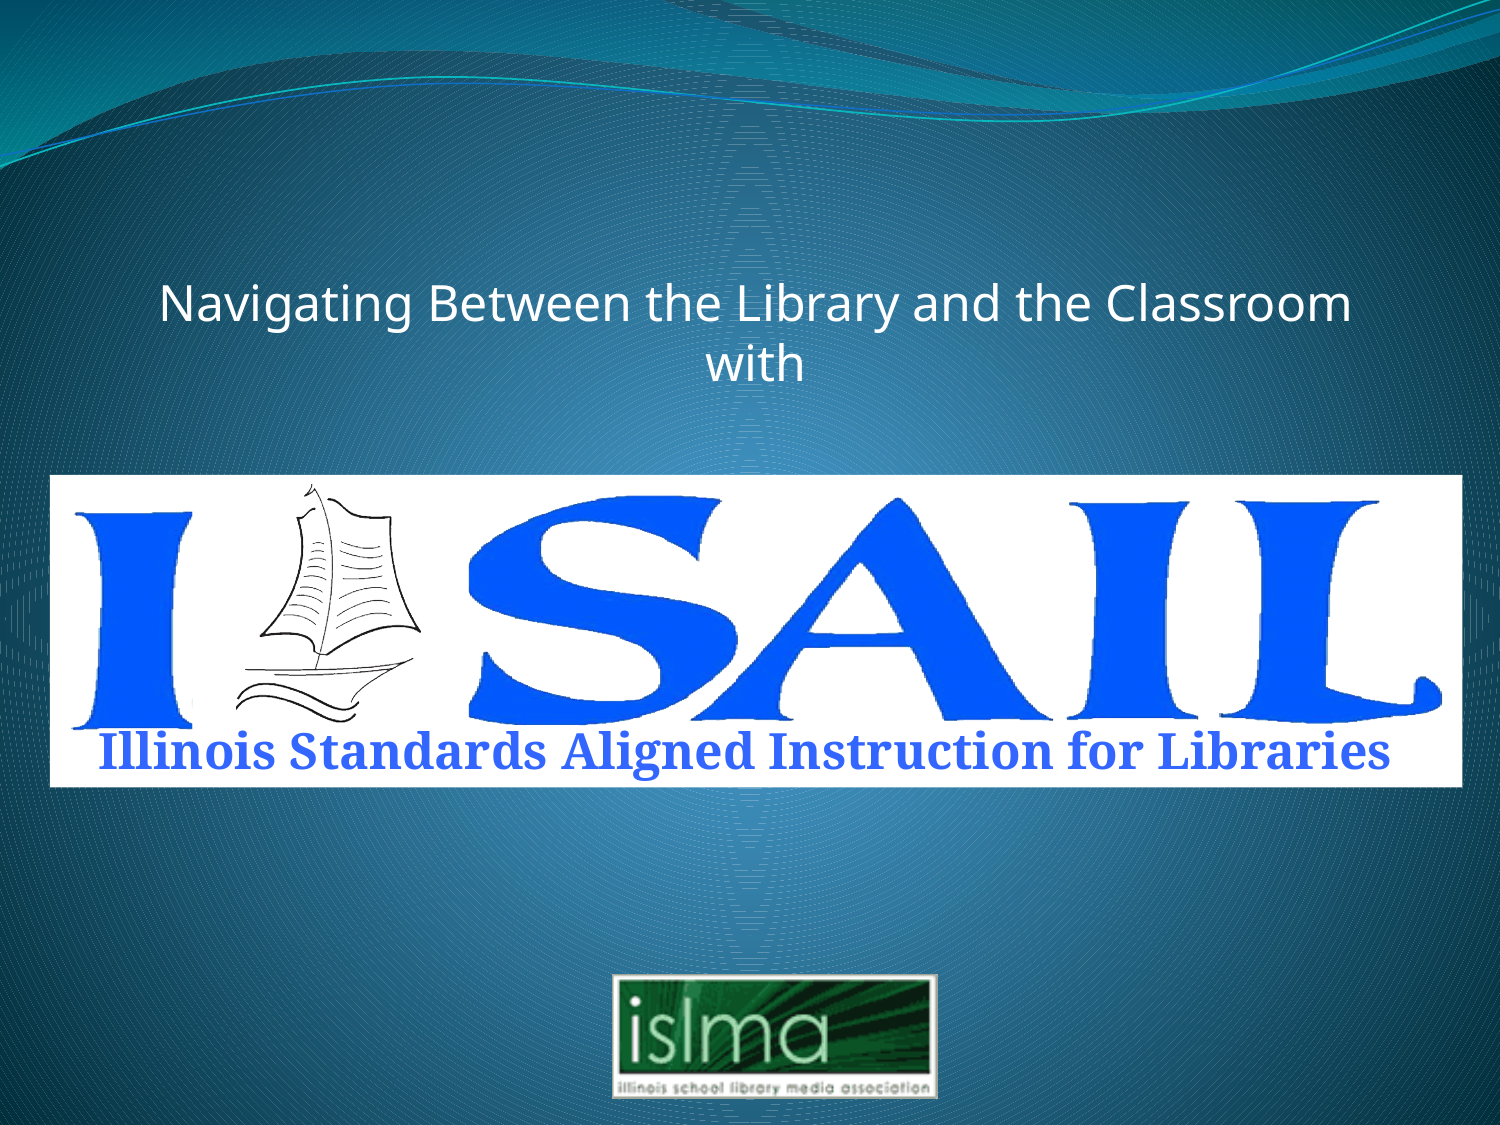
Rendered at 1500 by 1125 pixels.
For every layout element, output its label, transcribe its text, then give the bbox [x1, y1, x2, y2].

picture [37, 449, 1463, 751]
text_box Navigating Between the Library and the Classroom with [87, 263, 1425, 399]
text_box Illinois Standards Aligned Instruction for Libraries [0, 712, 1492, 788]
picture [612, 974, 938, 1100]
